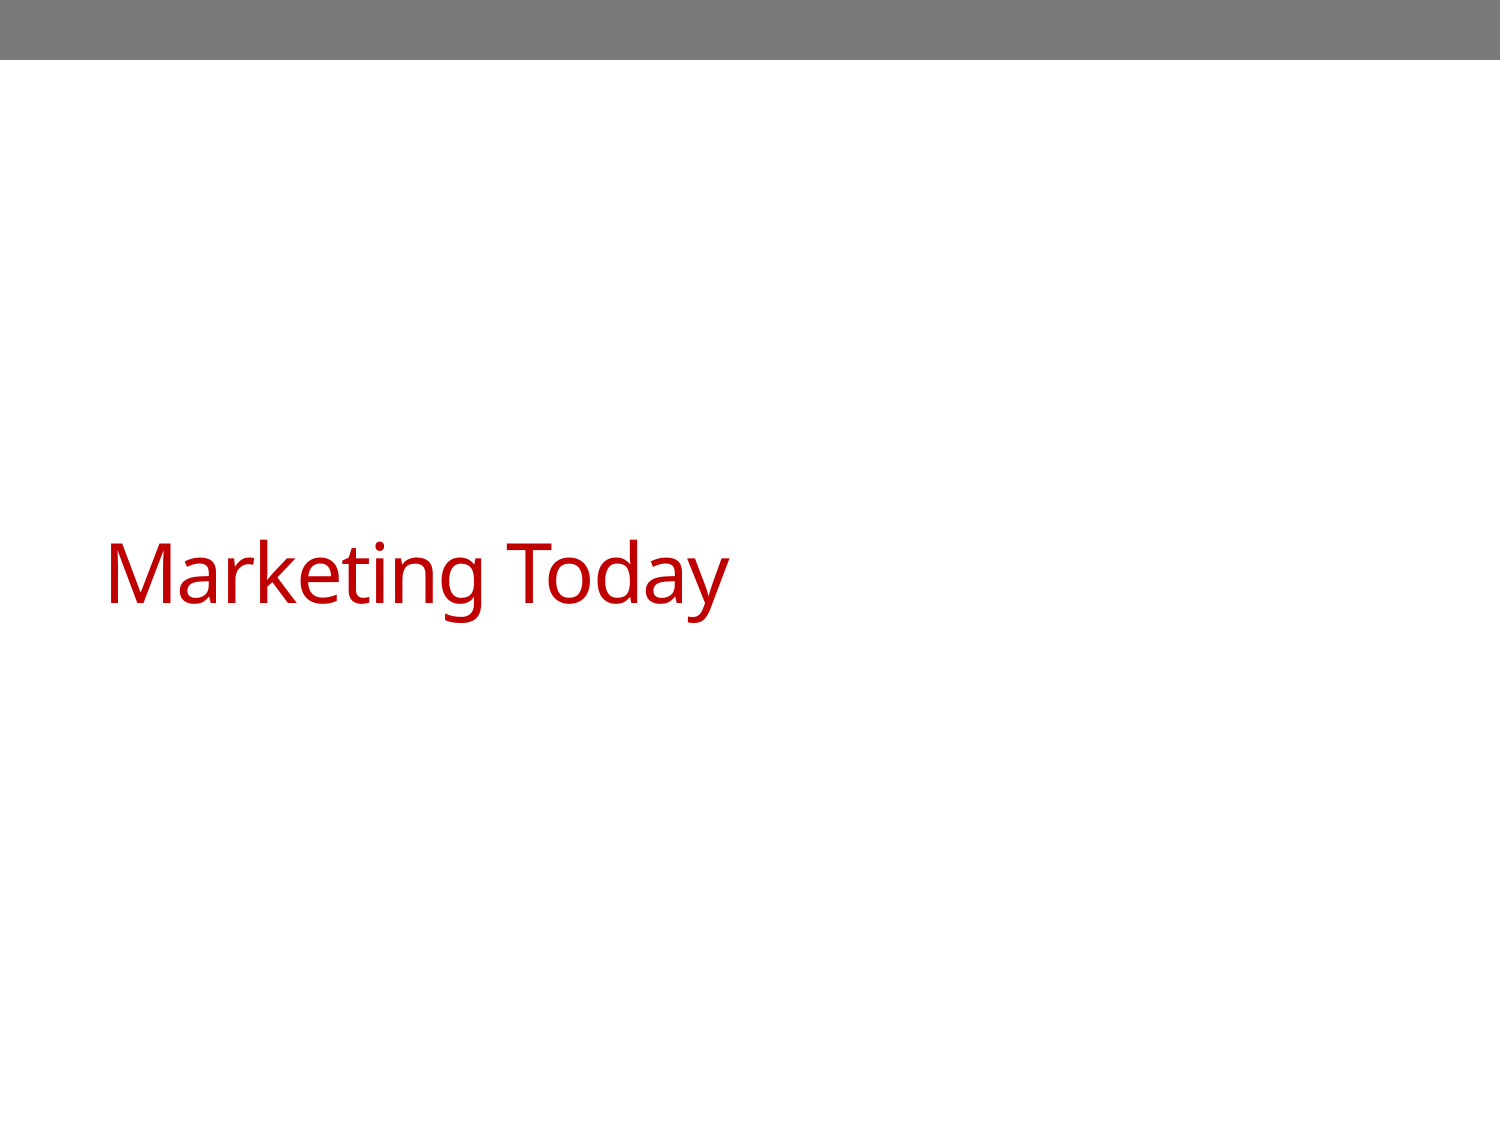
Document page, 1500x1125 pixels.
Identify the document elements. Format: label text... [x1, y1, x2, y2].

title Marketing Today [88, 476, 1439, 664]
